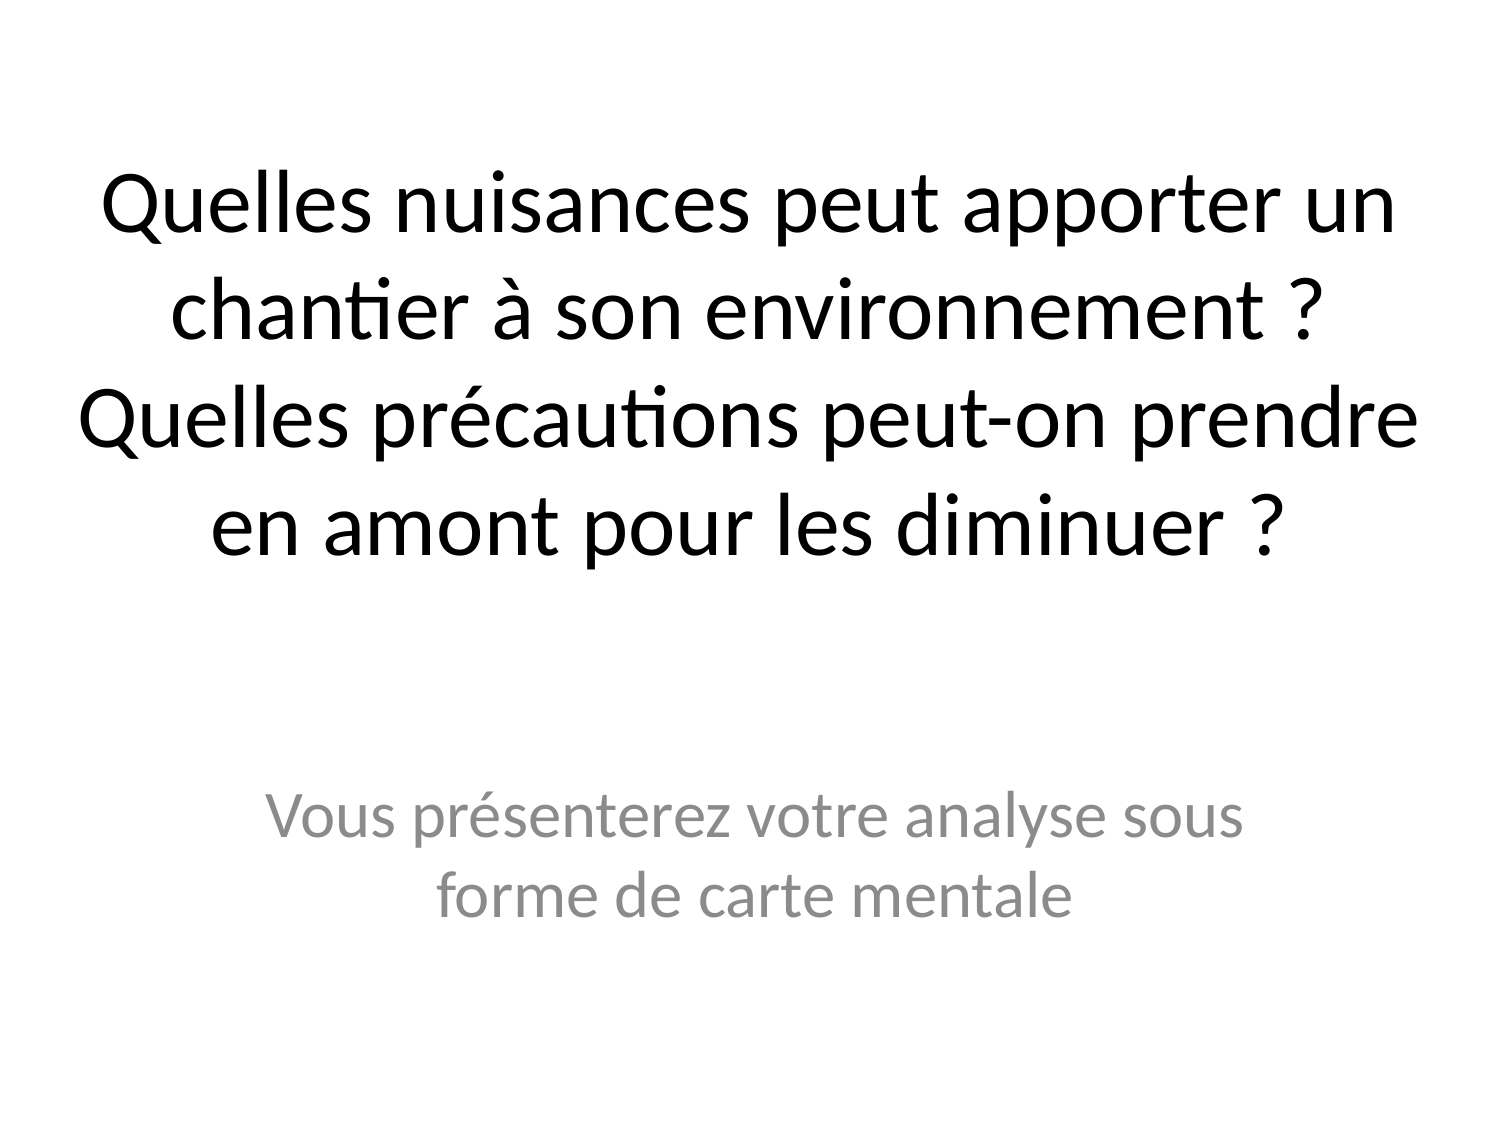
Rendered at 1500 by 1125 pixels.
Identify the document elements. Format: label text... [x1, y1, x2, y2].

title Quelles nuisances peut apporter un chantier à son environnement ? Quelles précautions peut-on prendre en amont pour les diminuer ? [53, 125, 1447, 591]
subtitle Vous présenterez votre analyse sous forme de carte mentale [230, 763, 1281, 949]
